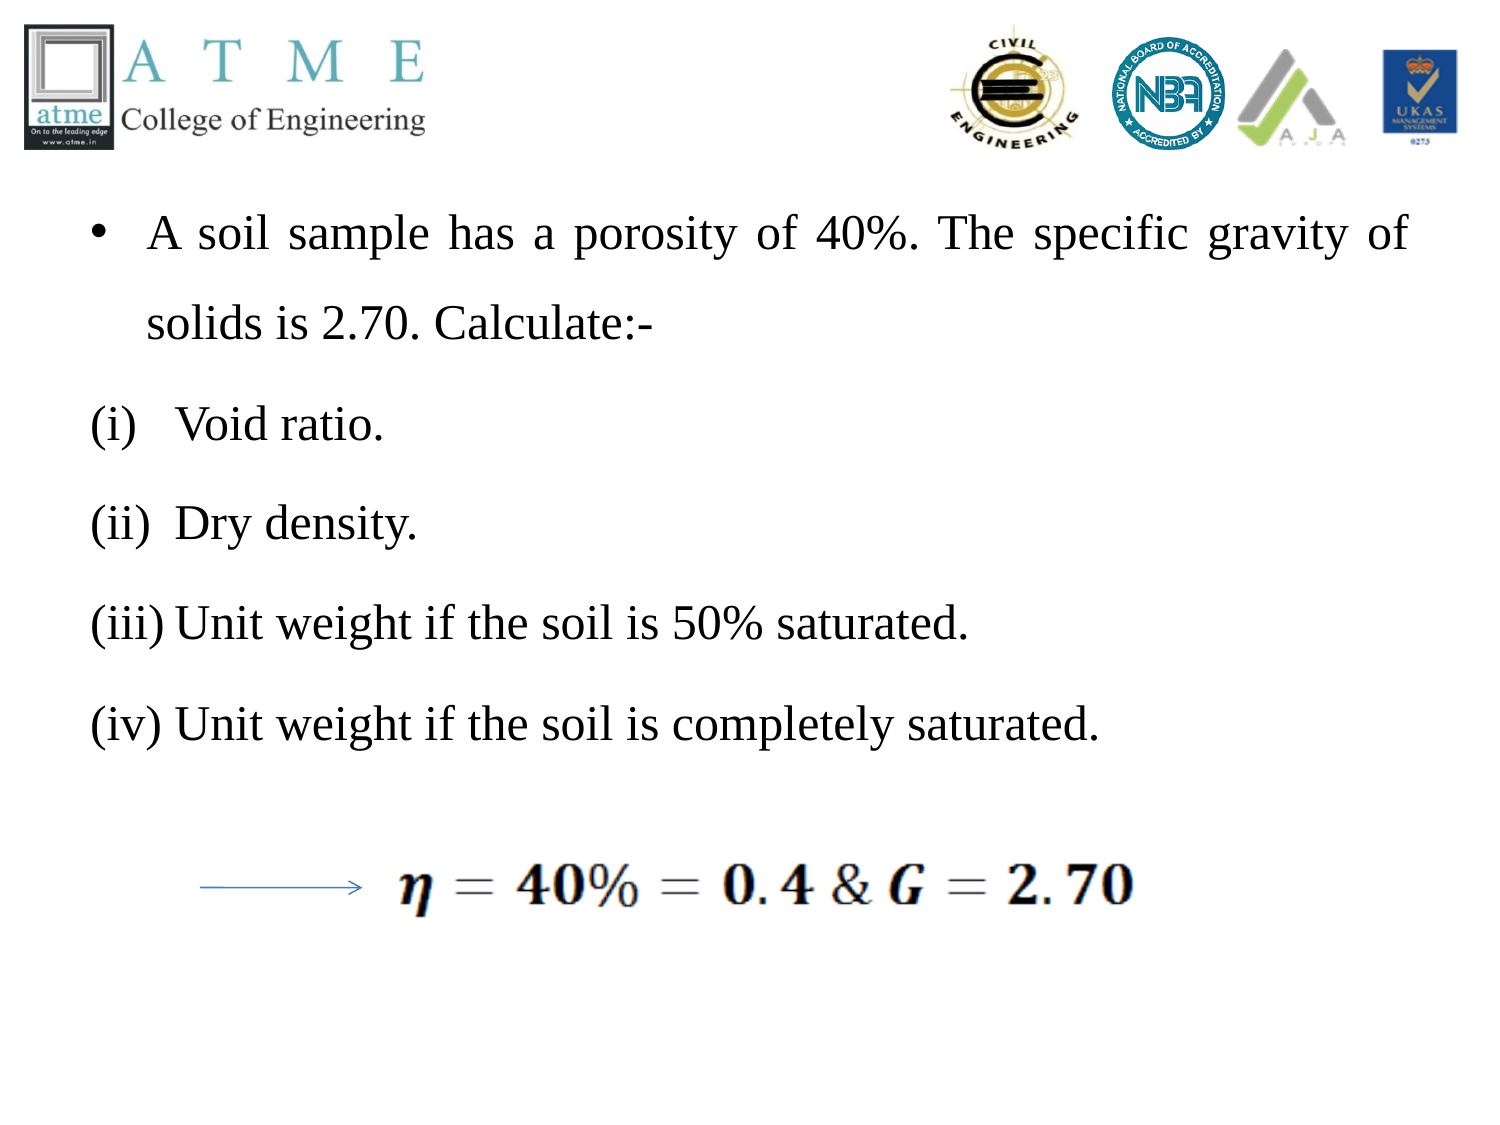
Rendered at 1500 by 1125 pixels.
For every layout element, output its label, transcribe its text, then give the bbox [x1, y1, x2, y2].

picture [1237, 49, 1458, 146]
picture [1209, 103, 1218, 120]
picture [399, 849, 1138, 932]
picture [1184, 109, 1225, 150]
picture [1112, 37, 1213, 150]
picture [24, 24, 425, 150]
picture [1179, 37, 1225, 79]
picture [950, 24, 1080, 150]
list A soil sample has a porosity of 40%. The specific gravity of solids is 2.70. Calculate:- Void ratio. Dry density. Unit weight if the soil is 50% saturated. Unit weight if the soil is completely saturated. [75, 162, 1425, 1005]
